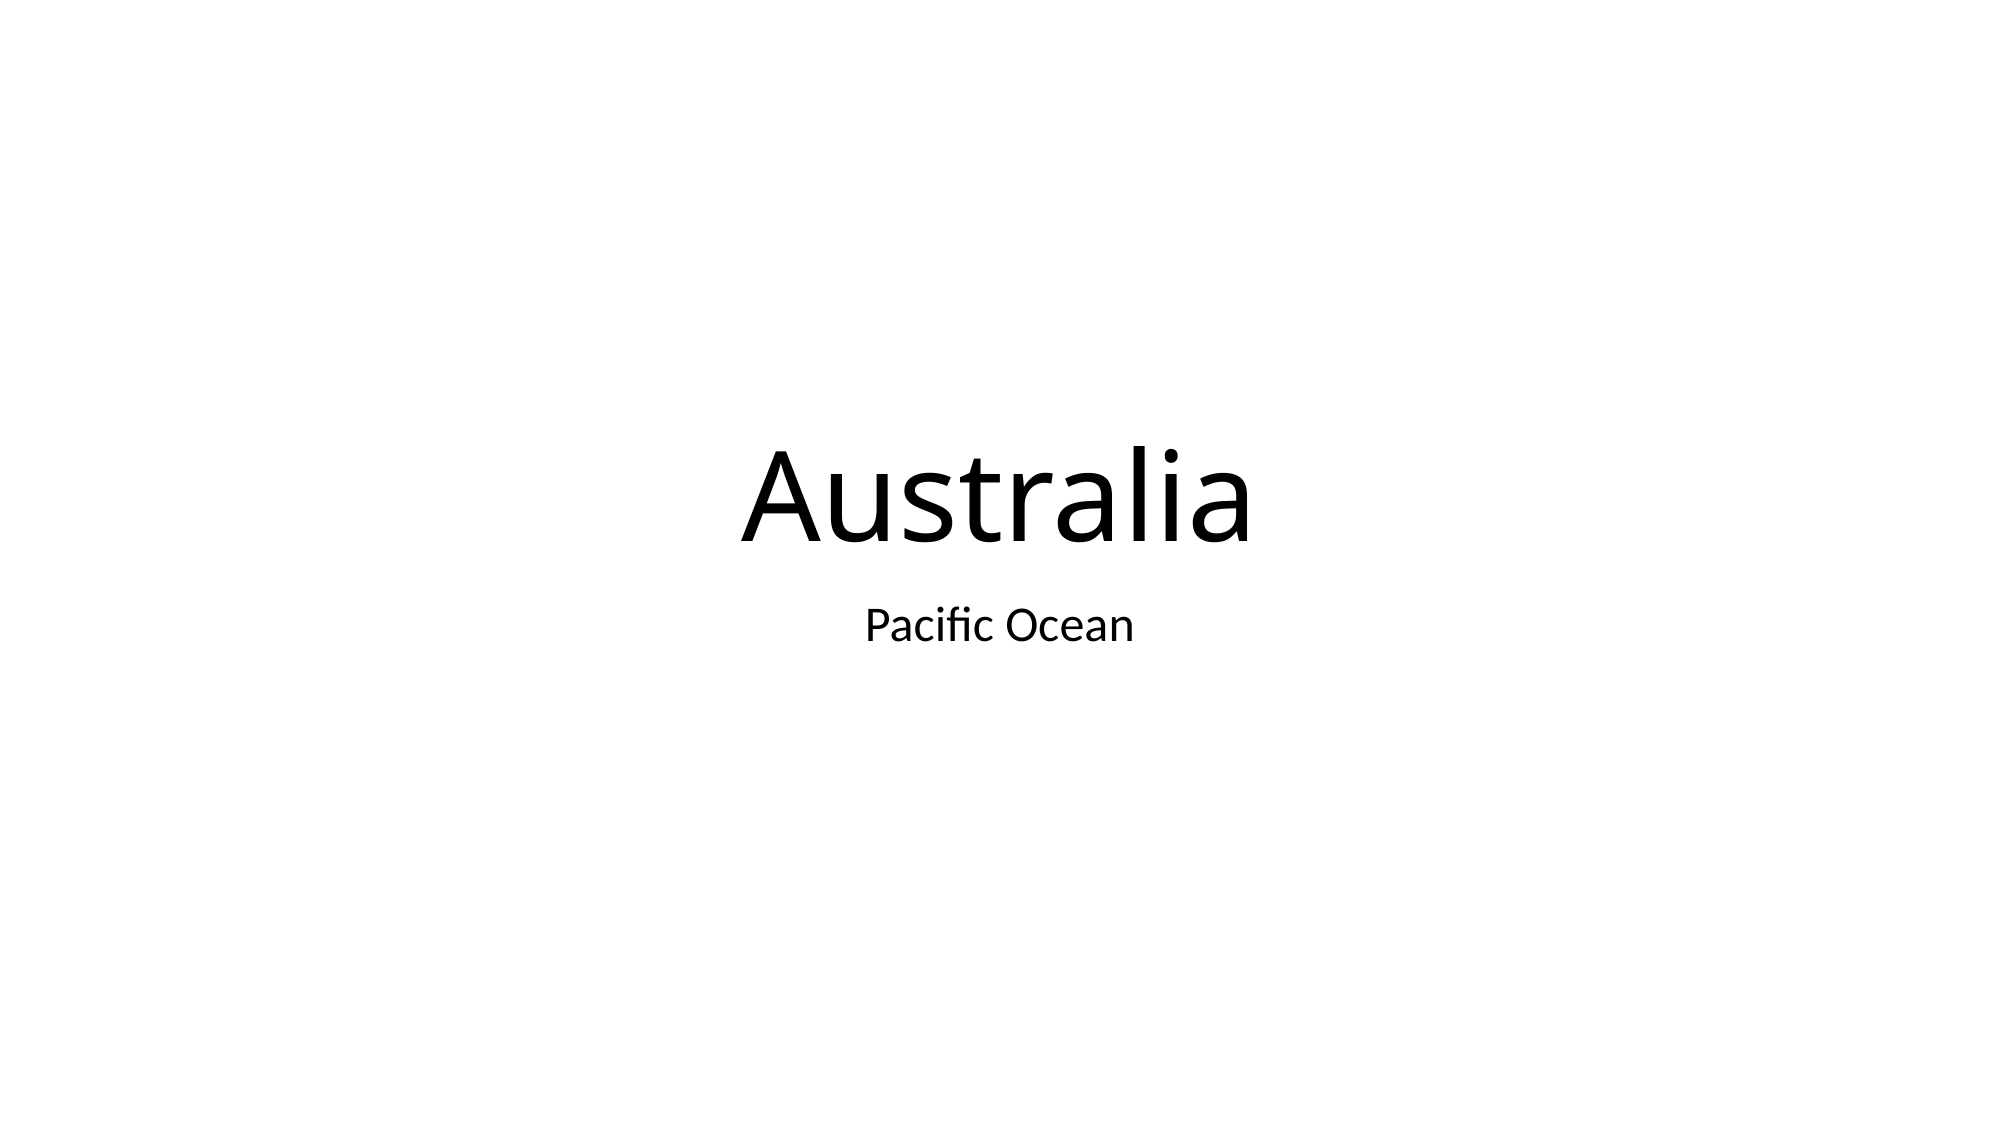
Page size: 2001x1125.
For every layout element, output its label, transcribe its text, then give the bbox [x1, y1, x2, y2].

title Australia [249, 184, 1750, 576]
subtitle Pacific Ocean [249, 590, 1750, 863]
